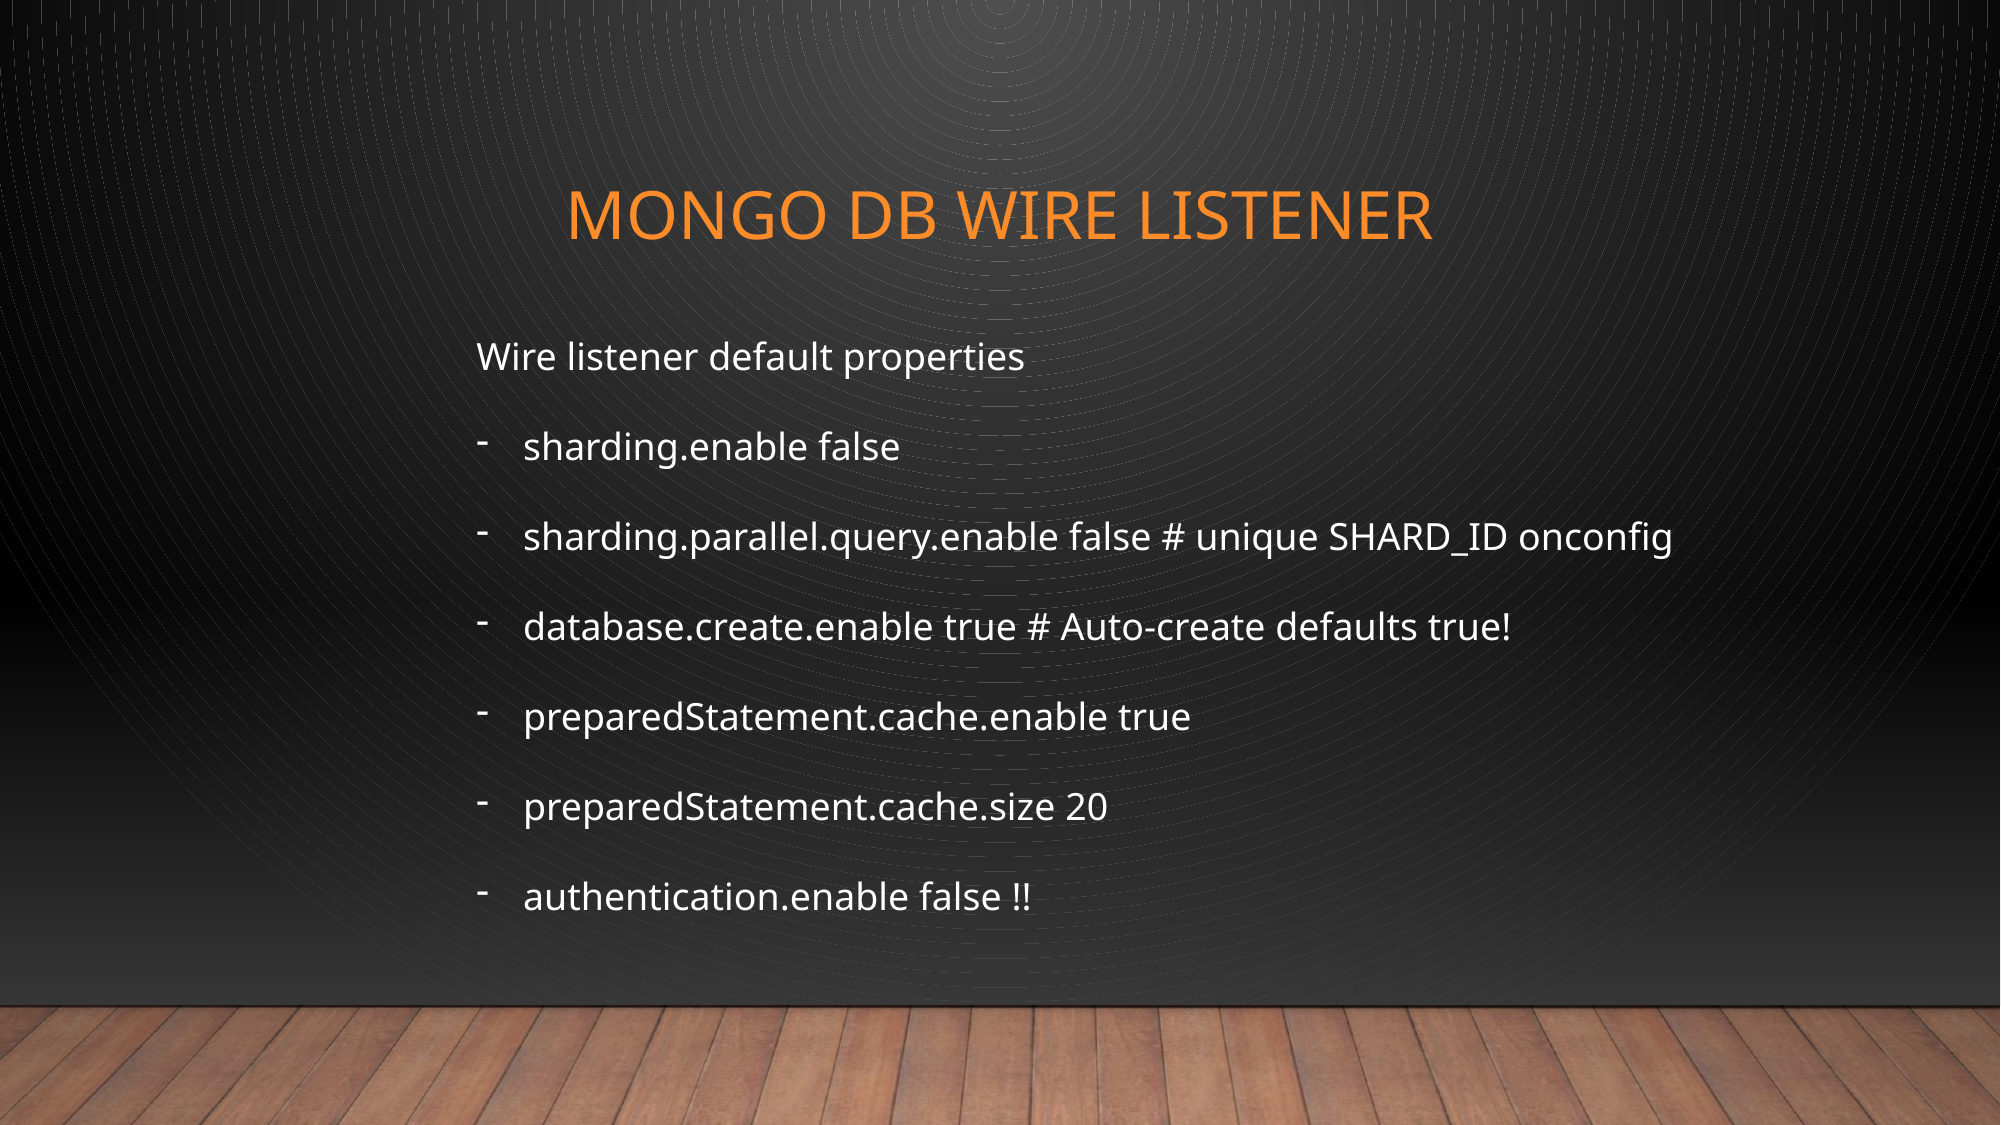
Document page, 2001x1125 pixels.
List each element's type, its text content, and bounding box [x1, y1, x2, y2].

text_box Wire listener default properties sharding.enable false sharding.parallel.query.enable false # unique SHARD_ID onconfig database.create.enable true # Auto-create defaults true! preparedStatement.cache.enable true preparedStatement.cache.size 20 authentication.enable false !! [461, 325, 1697, 926]
title MONGO DB WIRE LISTENER [238, 131, 1763, 305]
picture [0, 1005, 2000, 1125]
